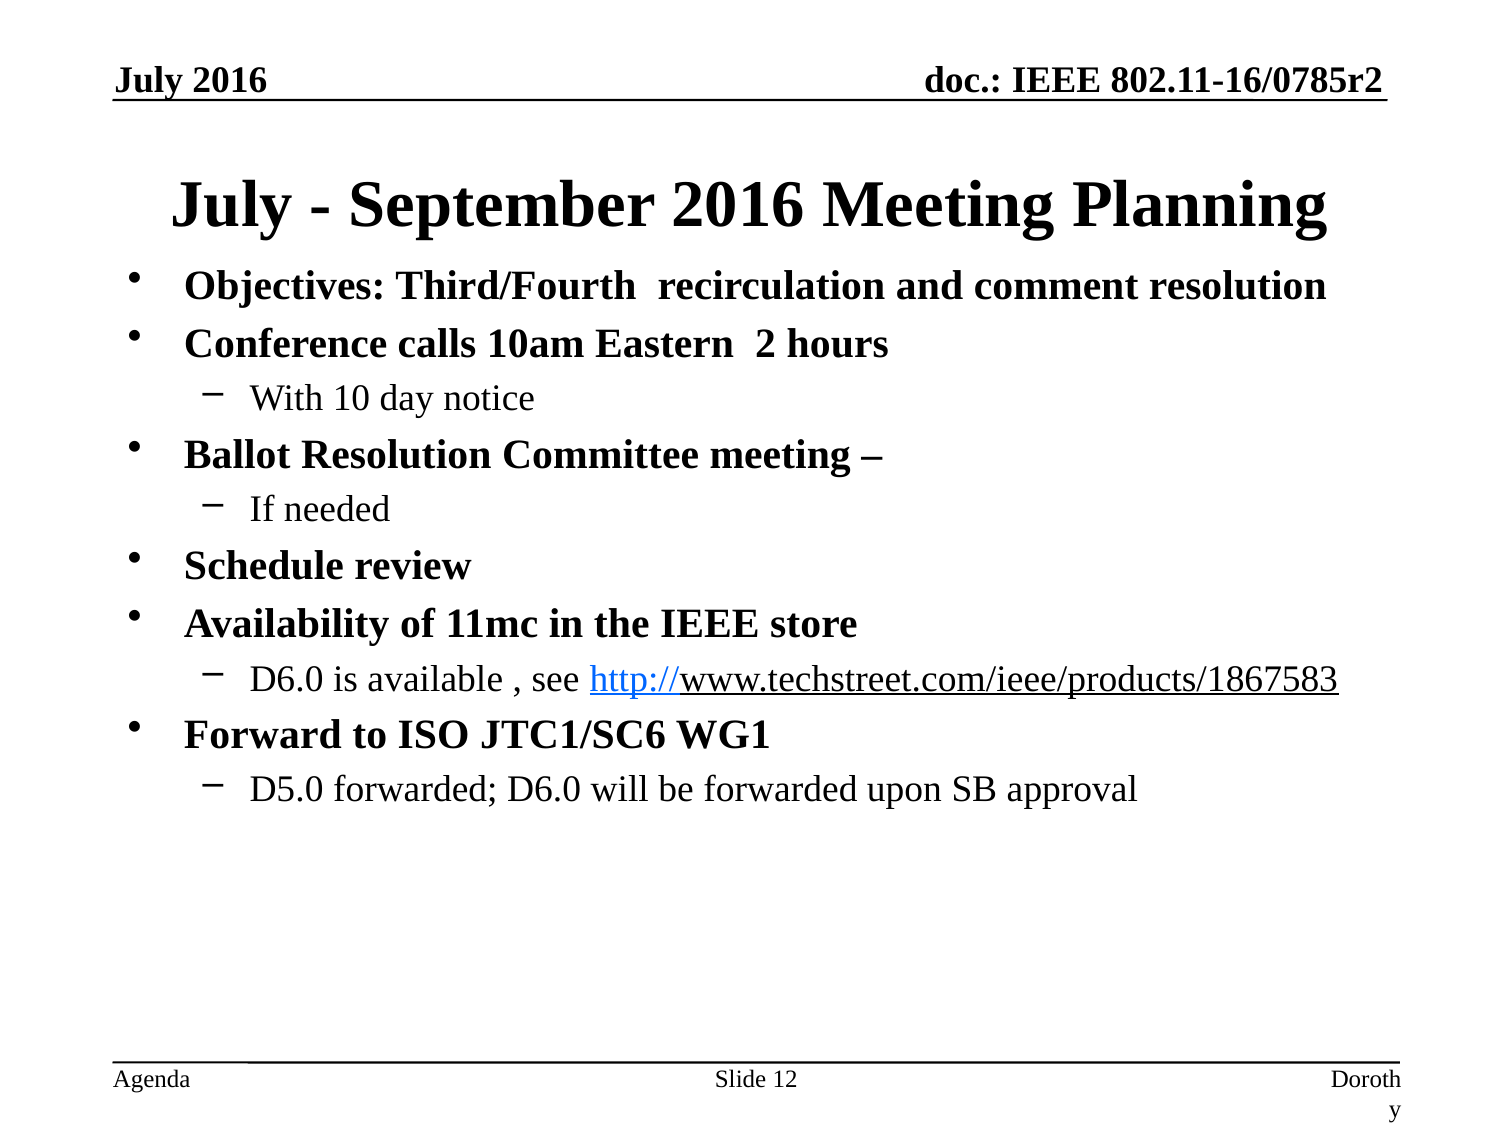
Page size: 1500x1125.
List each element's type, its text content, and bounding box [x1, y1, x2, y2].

footer Dorothy Stanley, HP Enterprise [1325, 1062, 1402, 1093]
title July - September 2016 Meeting Planning [112, 112, 1388, 249]
list Objectives: Third/Fourth recirculation and comment resolution Conference calls 10am Eastern 2 hours With 10 day notice Ballot Resolution Committee meeting – If needed Schedule review Availability of 11mc in the IEEE store D6.0 is available , see http://www.techstreet.com/ieee/products/1867583 Forward to ISO JTC1/SC6 WG1 D5.0 forwarded; D6.0 will be forwarded upon SB approval [112, 249, 1388, 1063]
slide_number Slide 12 [712, 1063, 800, 1093]
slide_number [114, 54, 425, 100]
